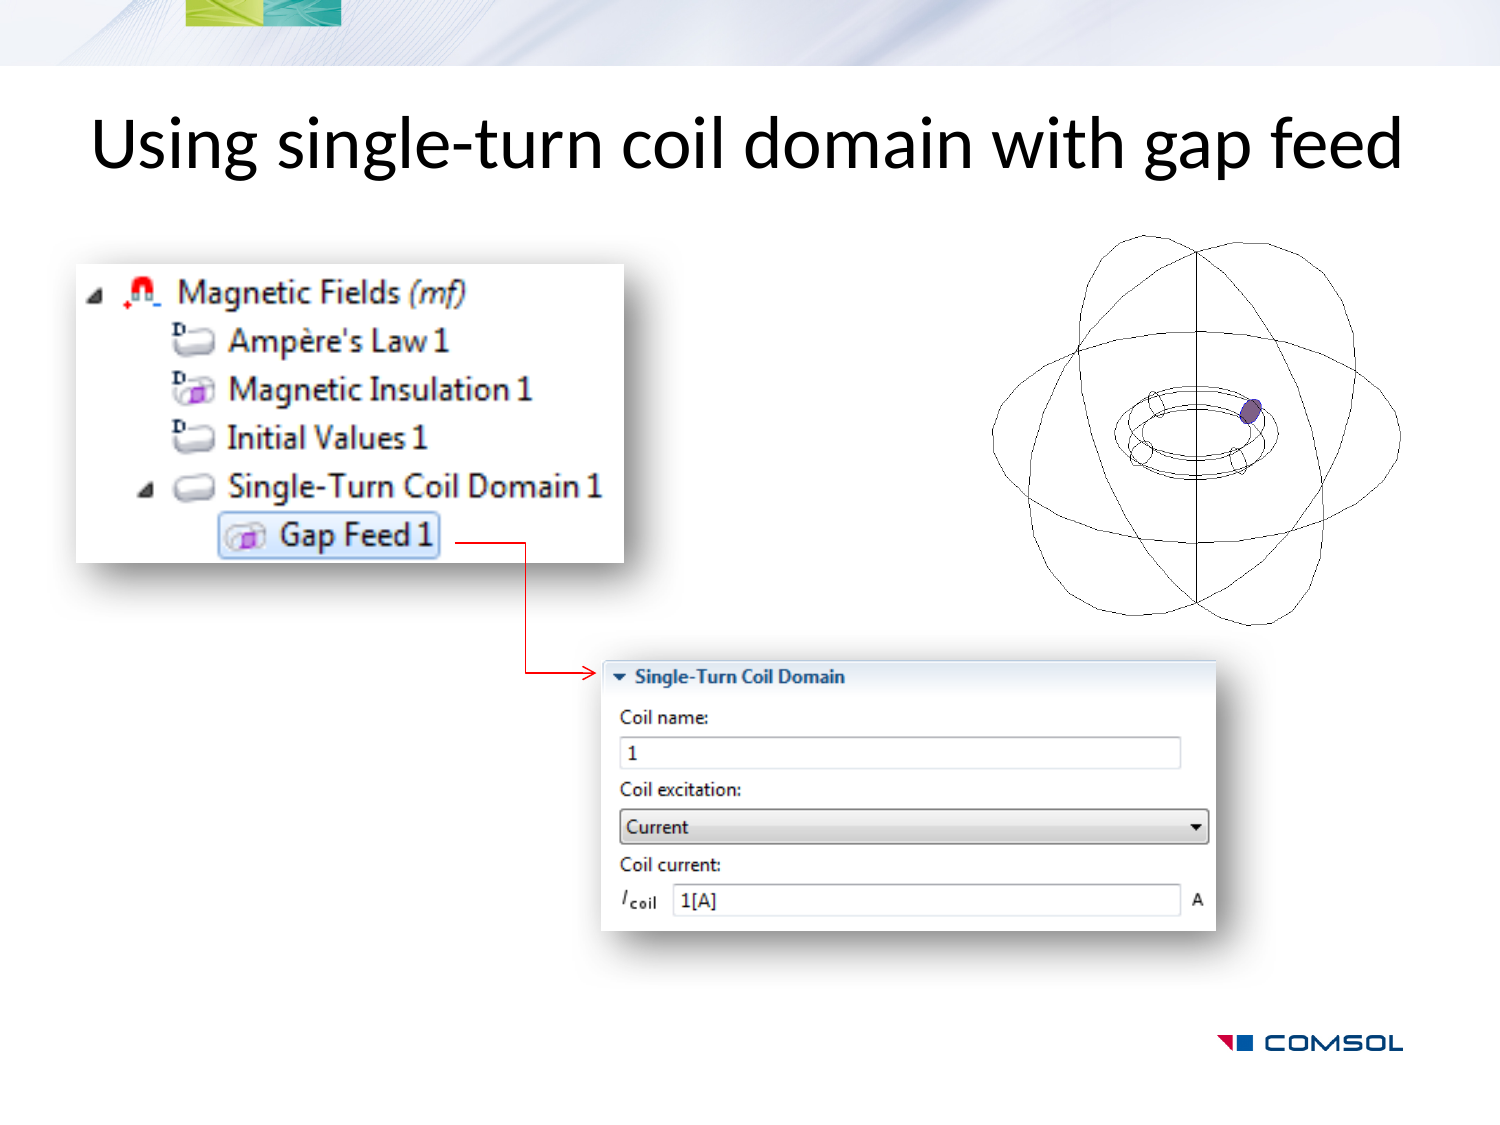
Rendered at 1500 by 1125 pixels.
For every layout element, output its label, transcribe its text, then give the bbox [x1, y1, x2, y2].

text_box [76, 231, 1412, 931]
title Using single-turn coil domain with gap feed [75, 45, 1425, 233]
picture [0, 0, 1500, 1125]
